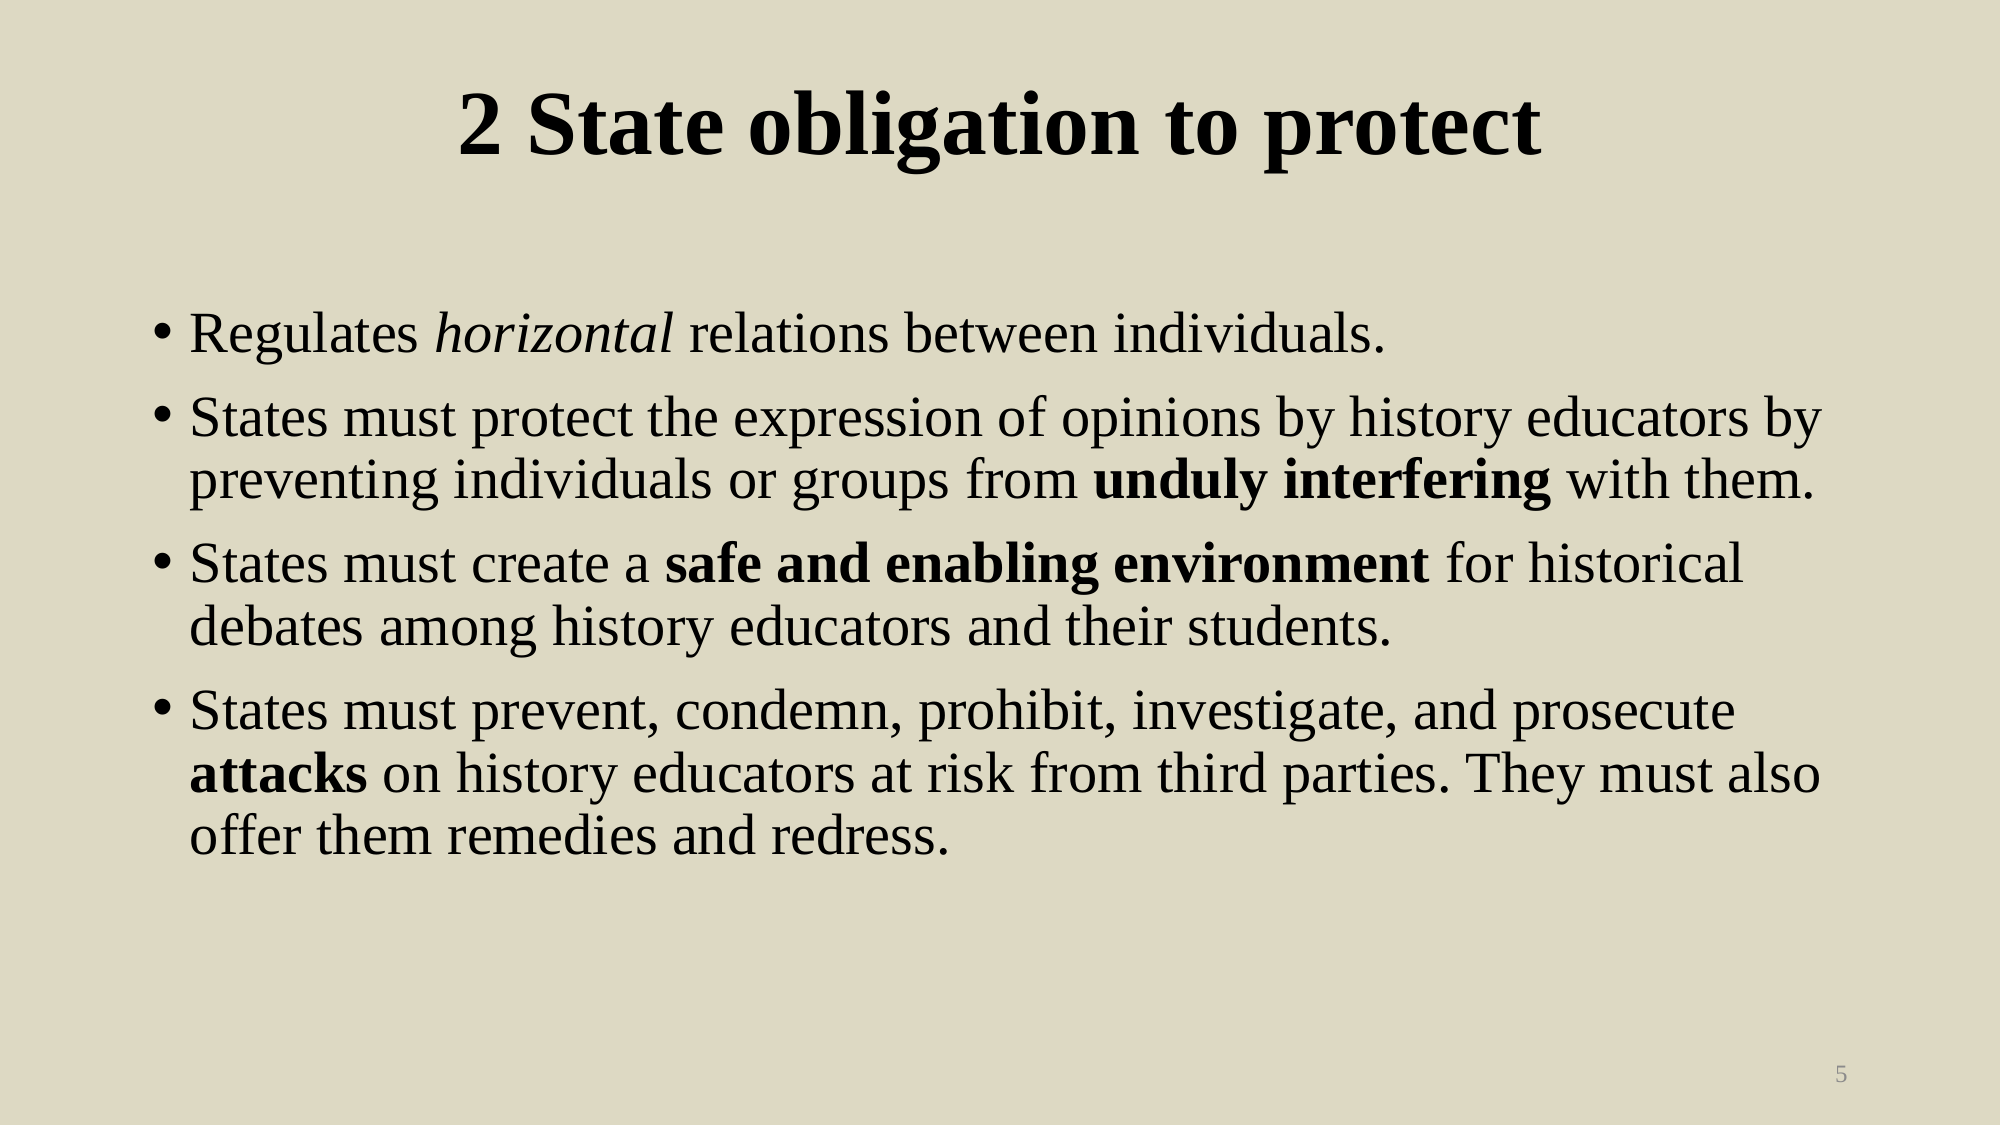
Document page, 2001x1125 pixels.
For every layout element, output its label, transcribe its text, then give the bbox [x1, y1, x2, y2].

title 2 State obligation to protect [137, 59, 1863, 189]
list Regulates horizontal relations between individuals. States must protect the expression of opinions by history educators by preventing individuals or groups from unduly interfering with them. States must create a safe and enabling environment for historical debates among history educators and their students. States must prevent, condemn, prohibit, investigate, and prosecute attacks on history educators at risk from third parties. They must also offer them remedies and redress. [137, 203, 1863, 1088]
slide_number 5 [1412, 1042, 1863, 1103]
